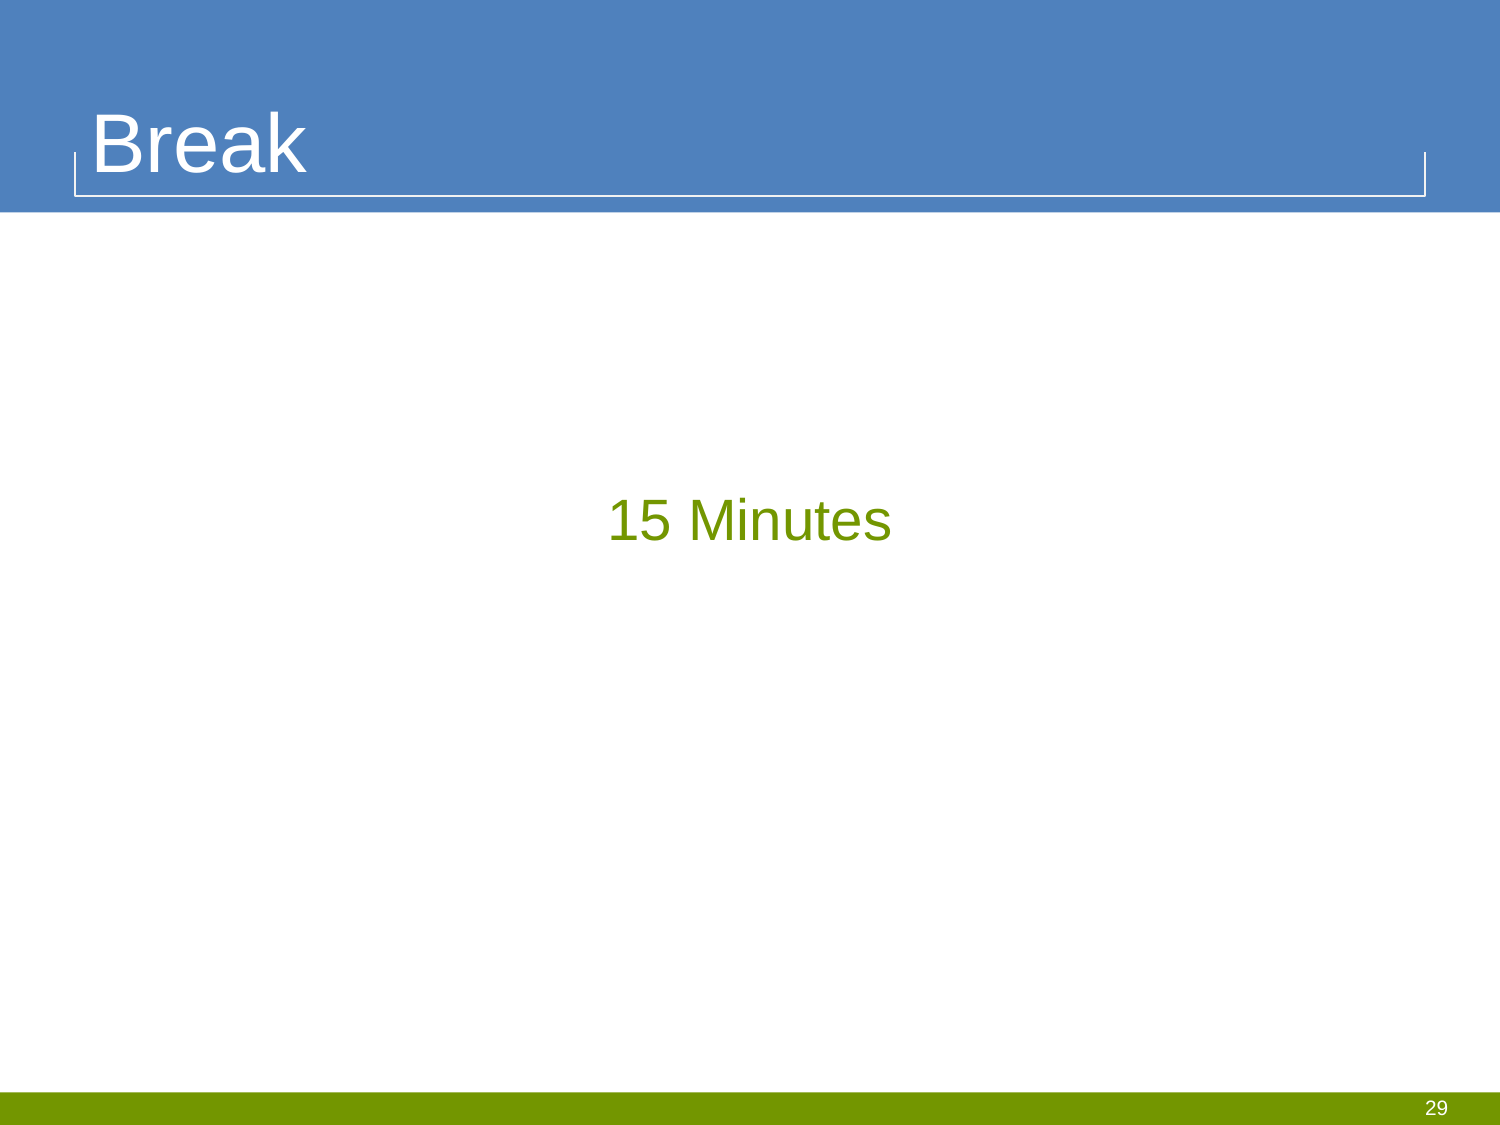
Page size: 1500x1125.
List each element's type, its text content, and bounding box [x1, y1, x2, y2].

title Break [74, 44, 1426, 233]
list 15 Minutes [74, 474, 1426, 1006]
